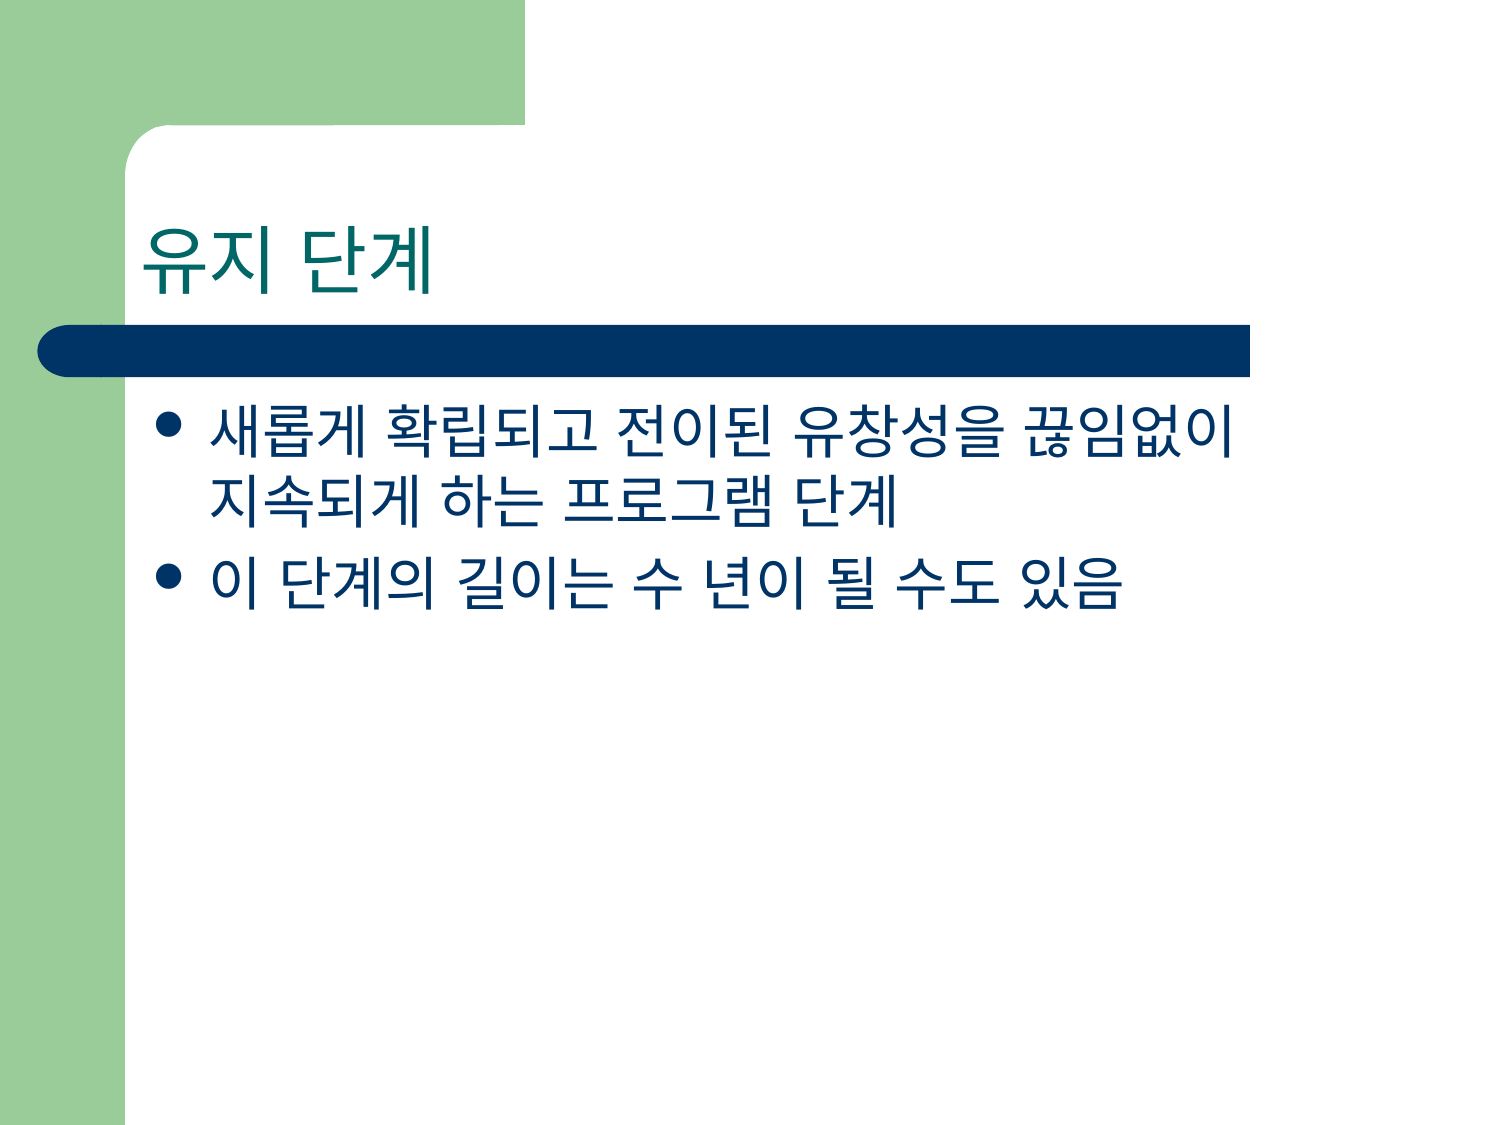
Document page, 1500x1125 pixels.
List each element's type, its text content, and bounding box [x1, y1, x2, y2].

list 새롭게 확립되고 전이된 유창성을 끊임없이 지속되게 하는 프로그램 단계 이 단계의 길이는 수 년이 될 수도 있음 [137, 387, 1400, 999]
title 유지 단계 [124, 124, 1426, 313]
